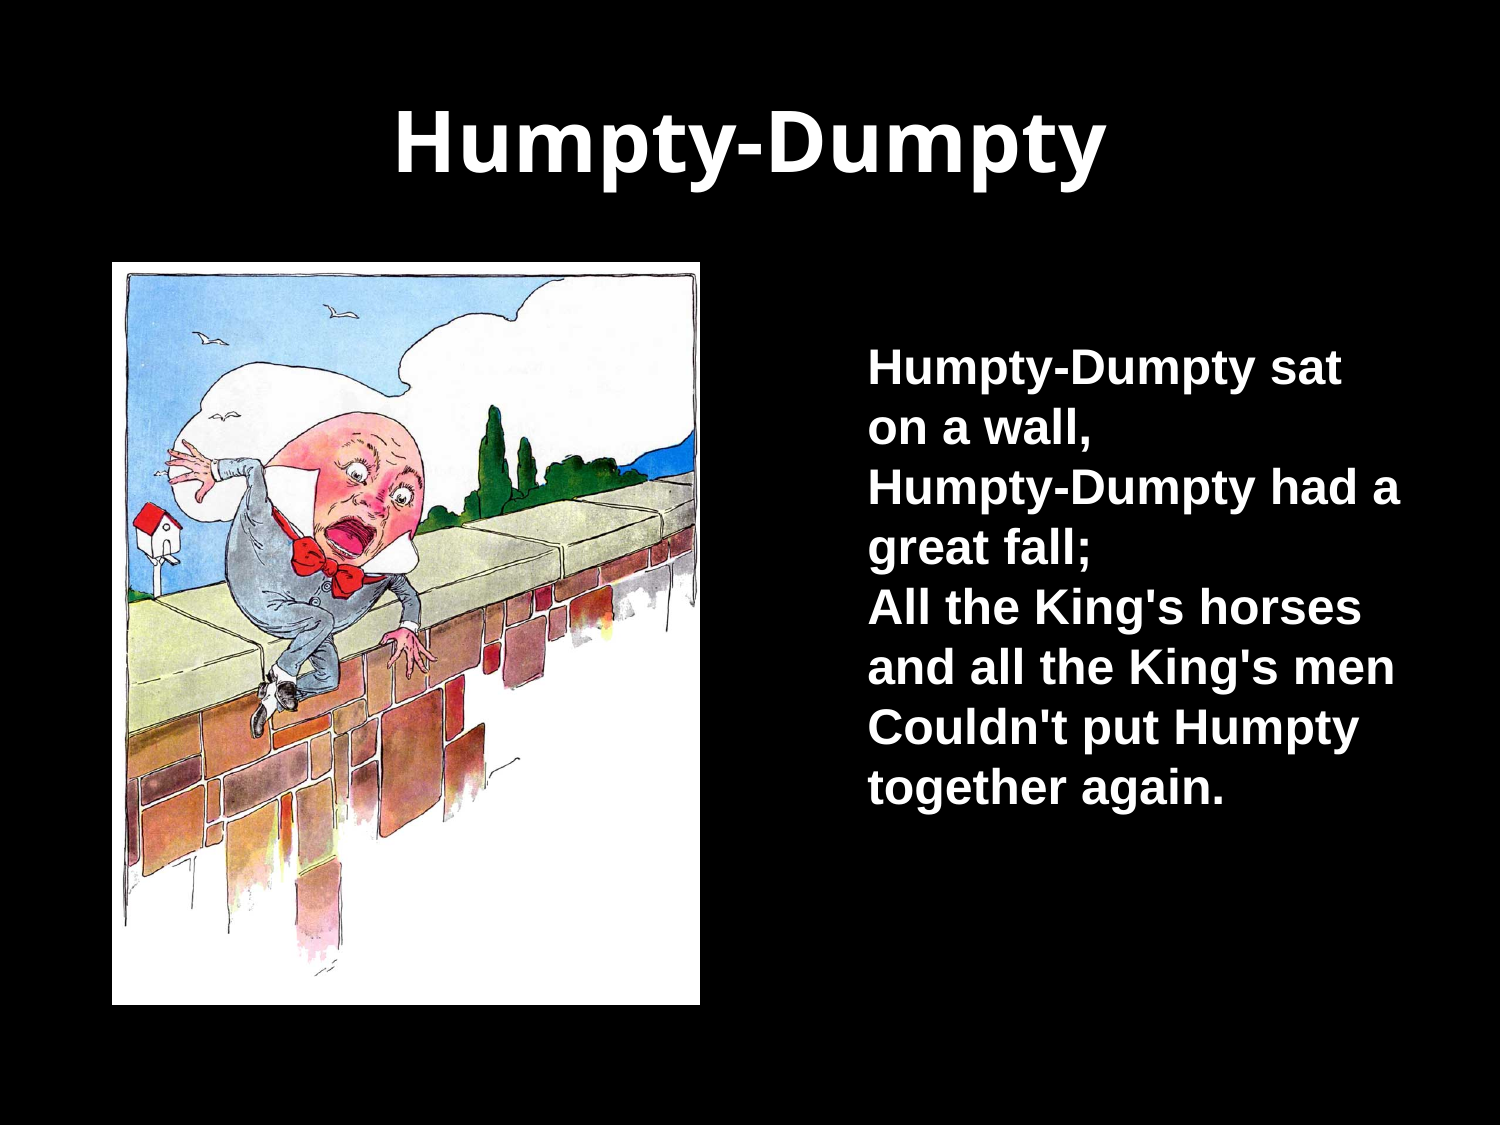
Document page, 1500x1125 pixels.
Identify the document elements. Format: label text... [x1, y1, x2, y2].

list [112, 262, 700, 1006]
list Humpty-Dumpty sat on a wall, Humpty-Dumpty had a great fall; All the King's horses and all the King's men Couldn't put Humpty together again. [762, 262, 1425, 1005]
title Humpty-Dumpty [75, 45, 1425, 233]
